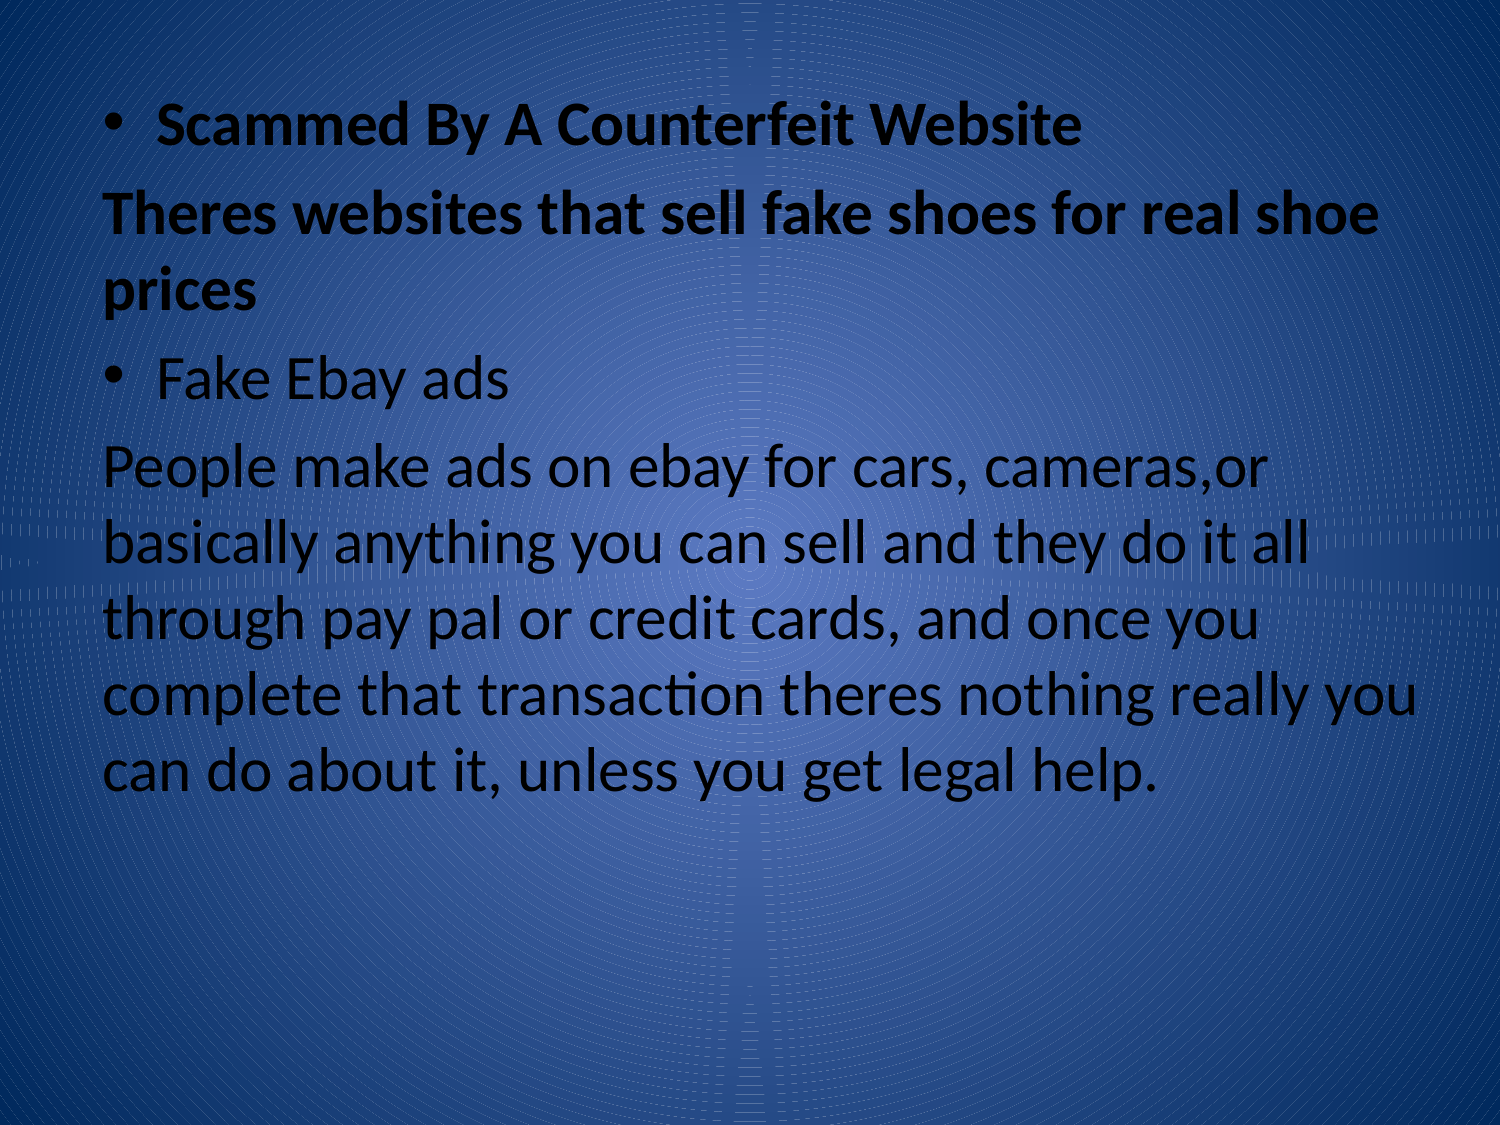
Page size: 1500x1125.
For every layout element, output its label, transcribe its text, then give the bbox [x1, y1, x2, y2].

list Scammed By A Counterfeit Website Theres websites that sell fake shoes for real shoe prices Fake Ebay ads People make ads on ebay for cars, cameras,or basically anything you can sell and they do it all through pay pal or credit cards, and once you complete that transaction theres nothing really you can do about it, unless you get legal help. [87, 75, 1438, 818]
